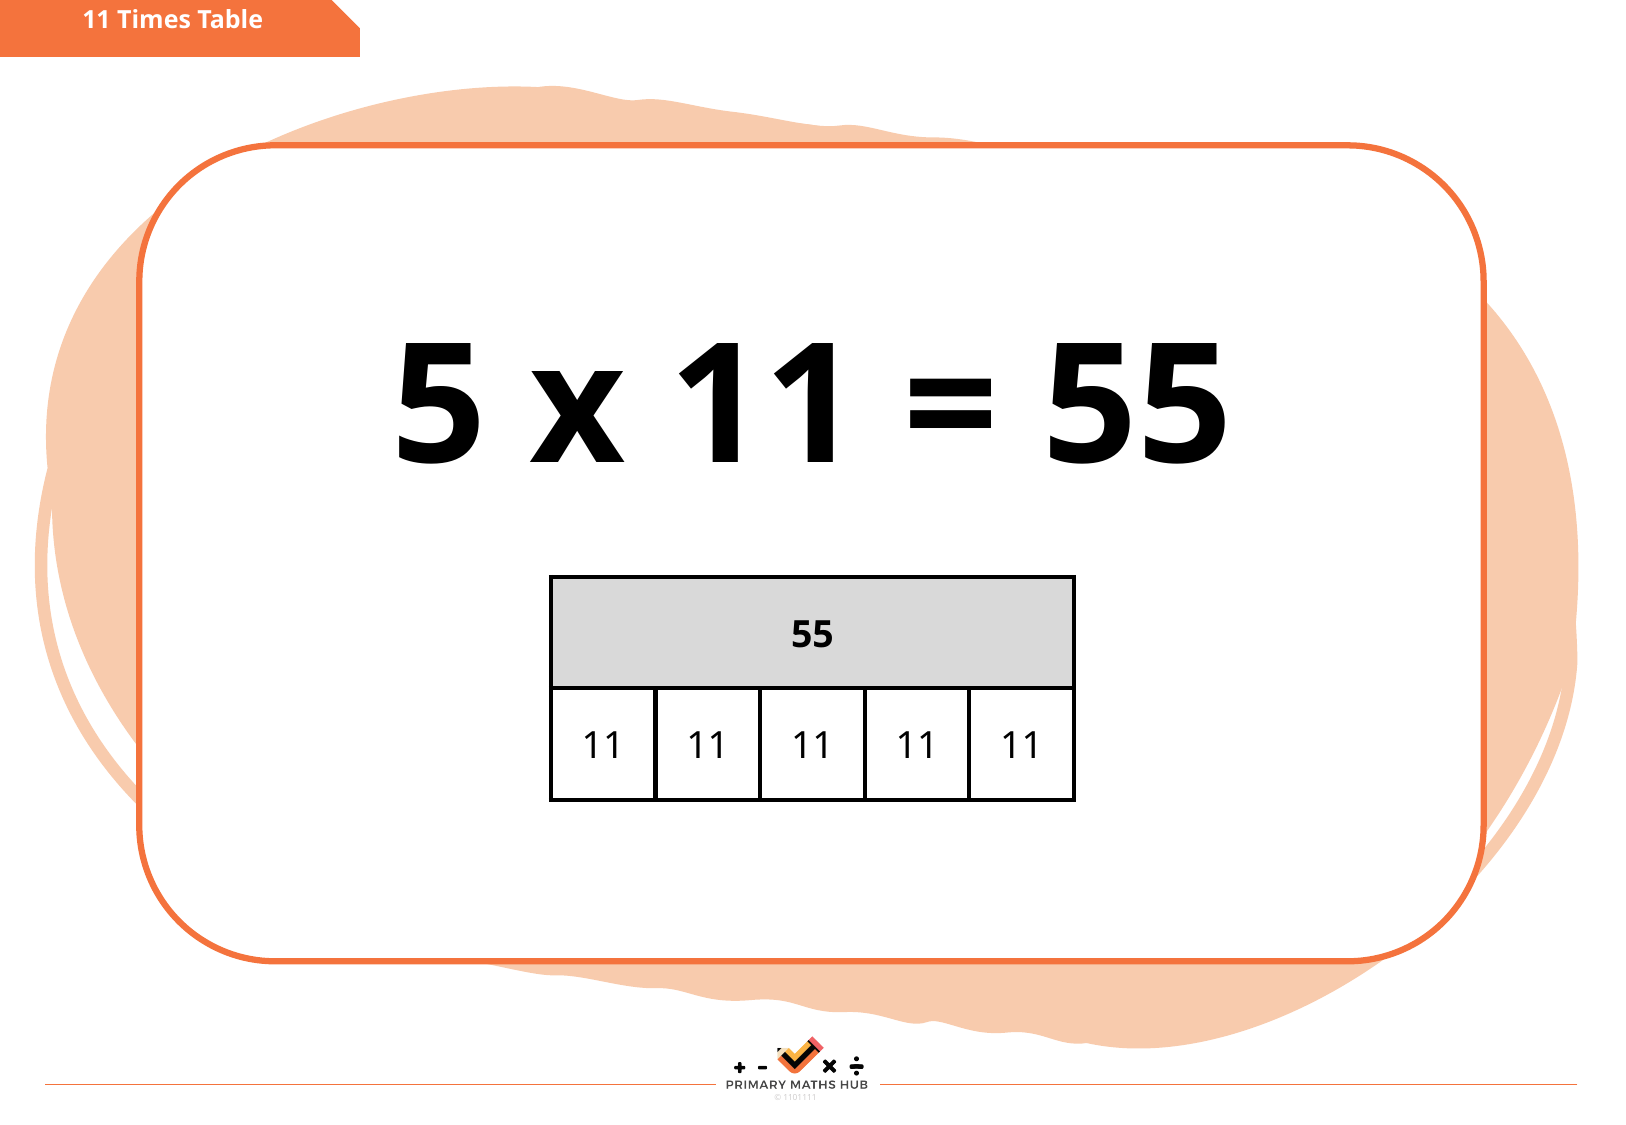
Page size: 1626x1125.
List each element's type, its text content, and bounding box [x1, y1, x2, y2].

table_cell 11 [867, 690, 967, 798]
text_box 5 x 11 = 55 [140, 288, 1485, 503]
text_box 11 Times Table [0, 0, 361, 58]
table_cell 11 [971, 690, 1072, 798]
text_box [138, 144, 1485, 963]
text_box [496, 960, 1374, 1044]
table_header 55 [553, 579, 1072, 686]
text_box [1479, 300, 1579, 867]
text_box [273, 91, 956, 144]
text_box [39, 214, 155, 799]
picture [722, 1034, 872, 1094]
table_cell 11 [658, 690, 758, 798]
table_cell 11 [762, 690, 863, 798]
table_cell 11 [553, 690, 653, 798]
text_box © 1101111 [720, 1084, 870, 1110]
